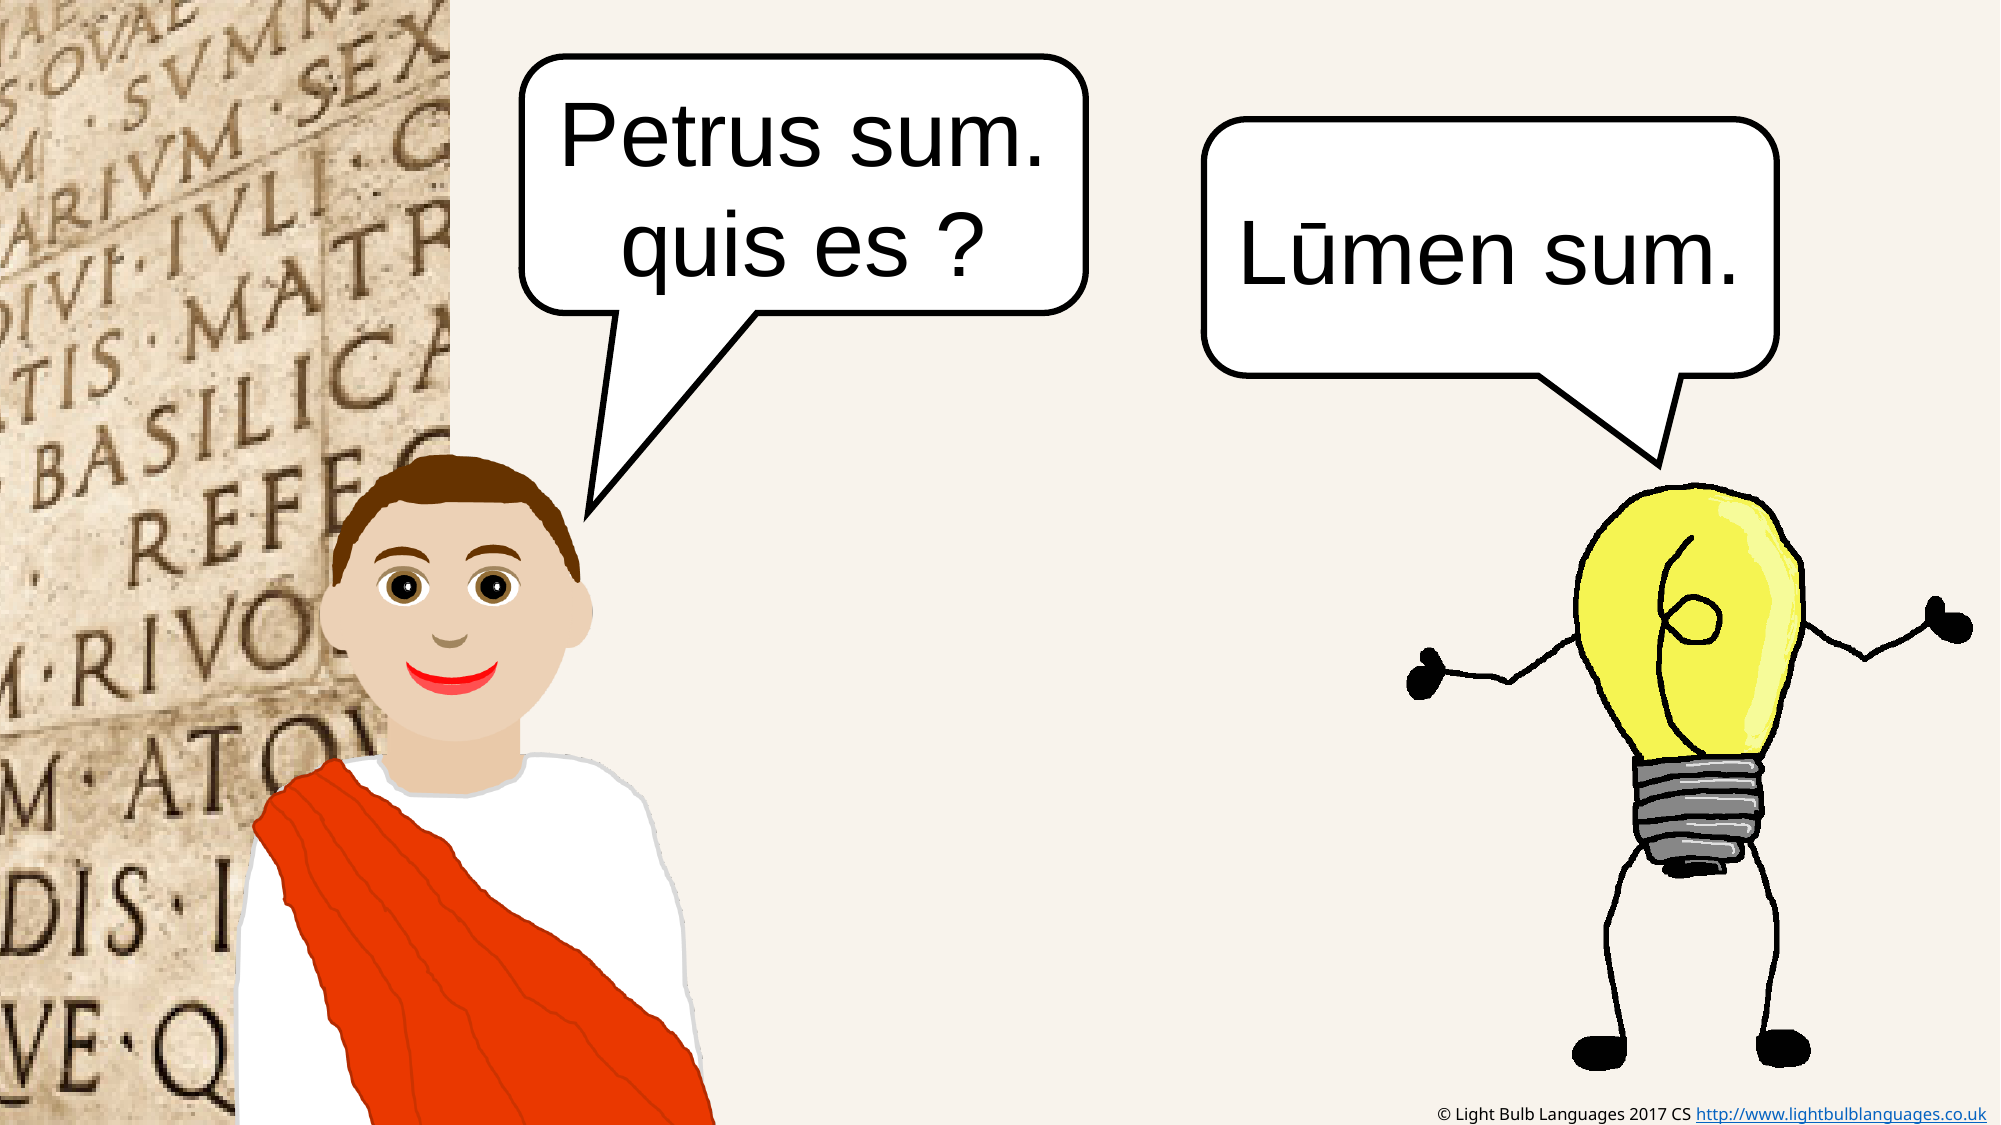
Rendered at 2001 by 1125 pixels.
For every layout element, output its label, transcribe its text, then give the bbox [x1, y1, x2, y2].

text_box Petrus sum. quis es ? [520, 55, 1087, 454]
text_box © Light Bulb Languages 2017 CS http://www.lightbulblanguages.co.uk [940, 1096, 2000, 1125]
picture [0, 0, 723, 1125]
picture [1381, 461, 1992, 1119]
text_box Lūmen sum. [1202, 118, 1778, 461]
